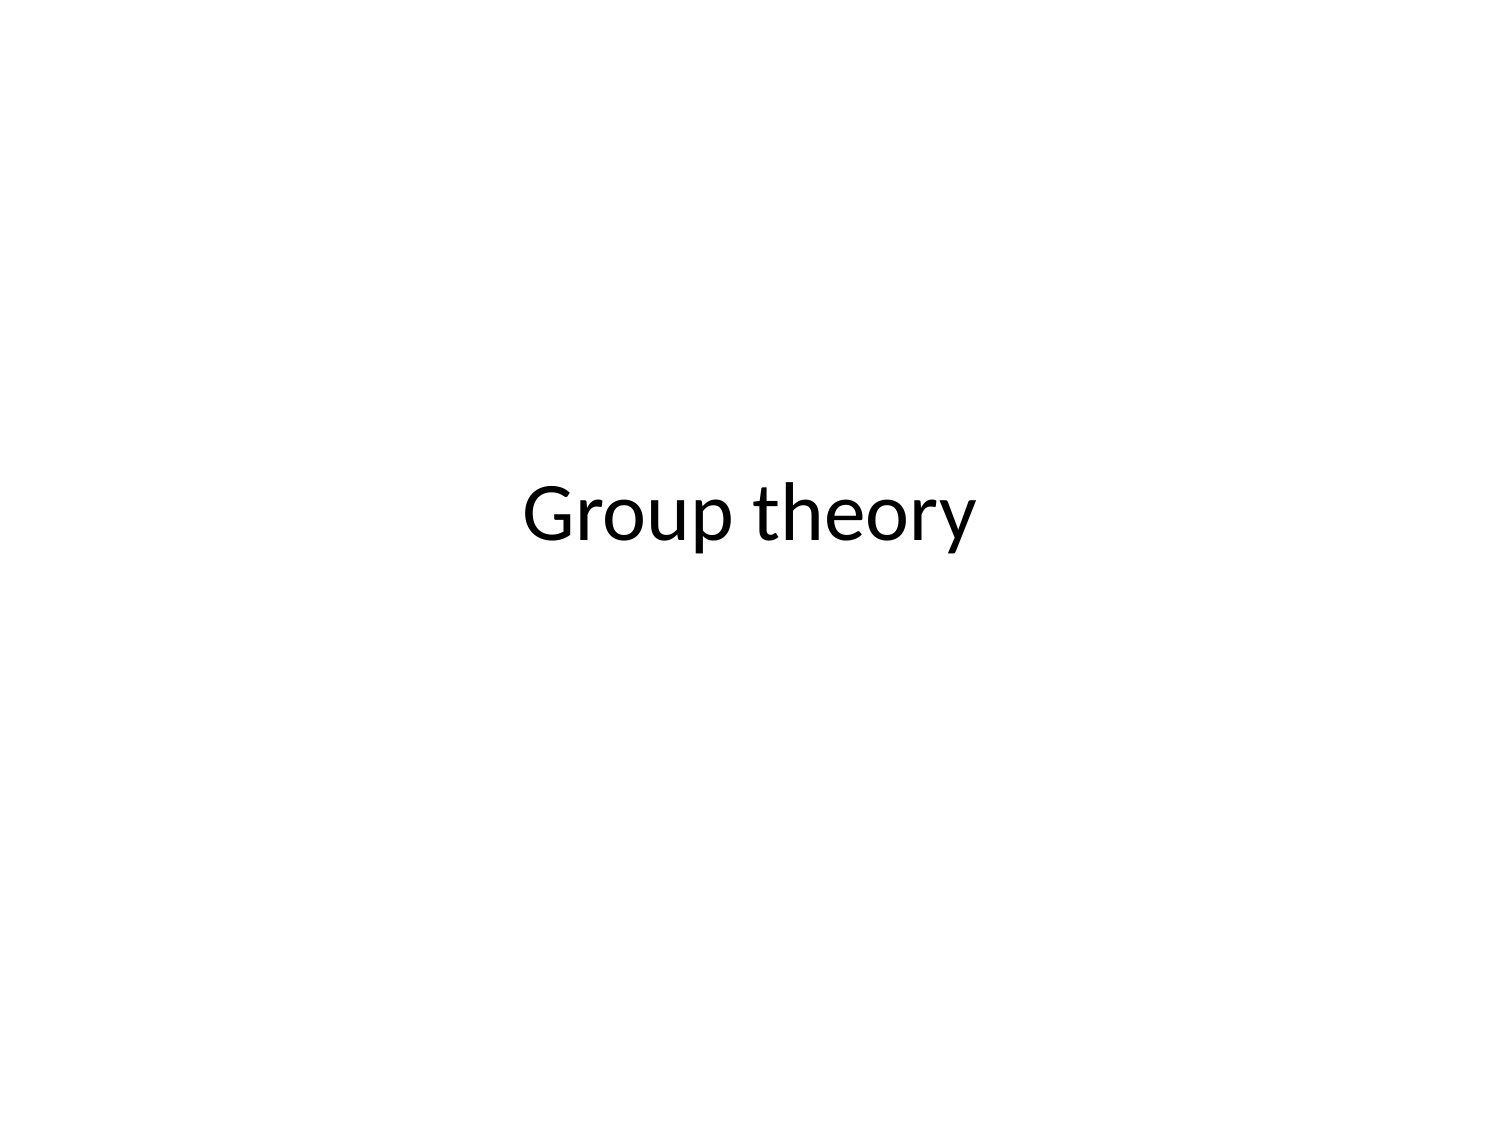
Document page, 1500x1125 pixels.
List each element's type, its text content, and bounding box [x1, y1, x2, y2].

subtitle Group theory [225, 450, 1275, 738]
